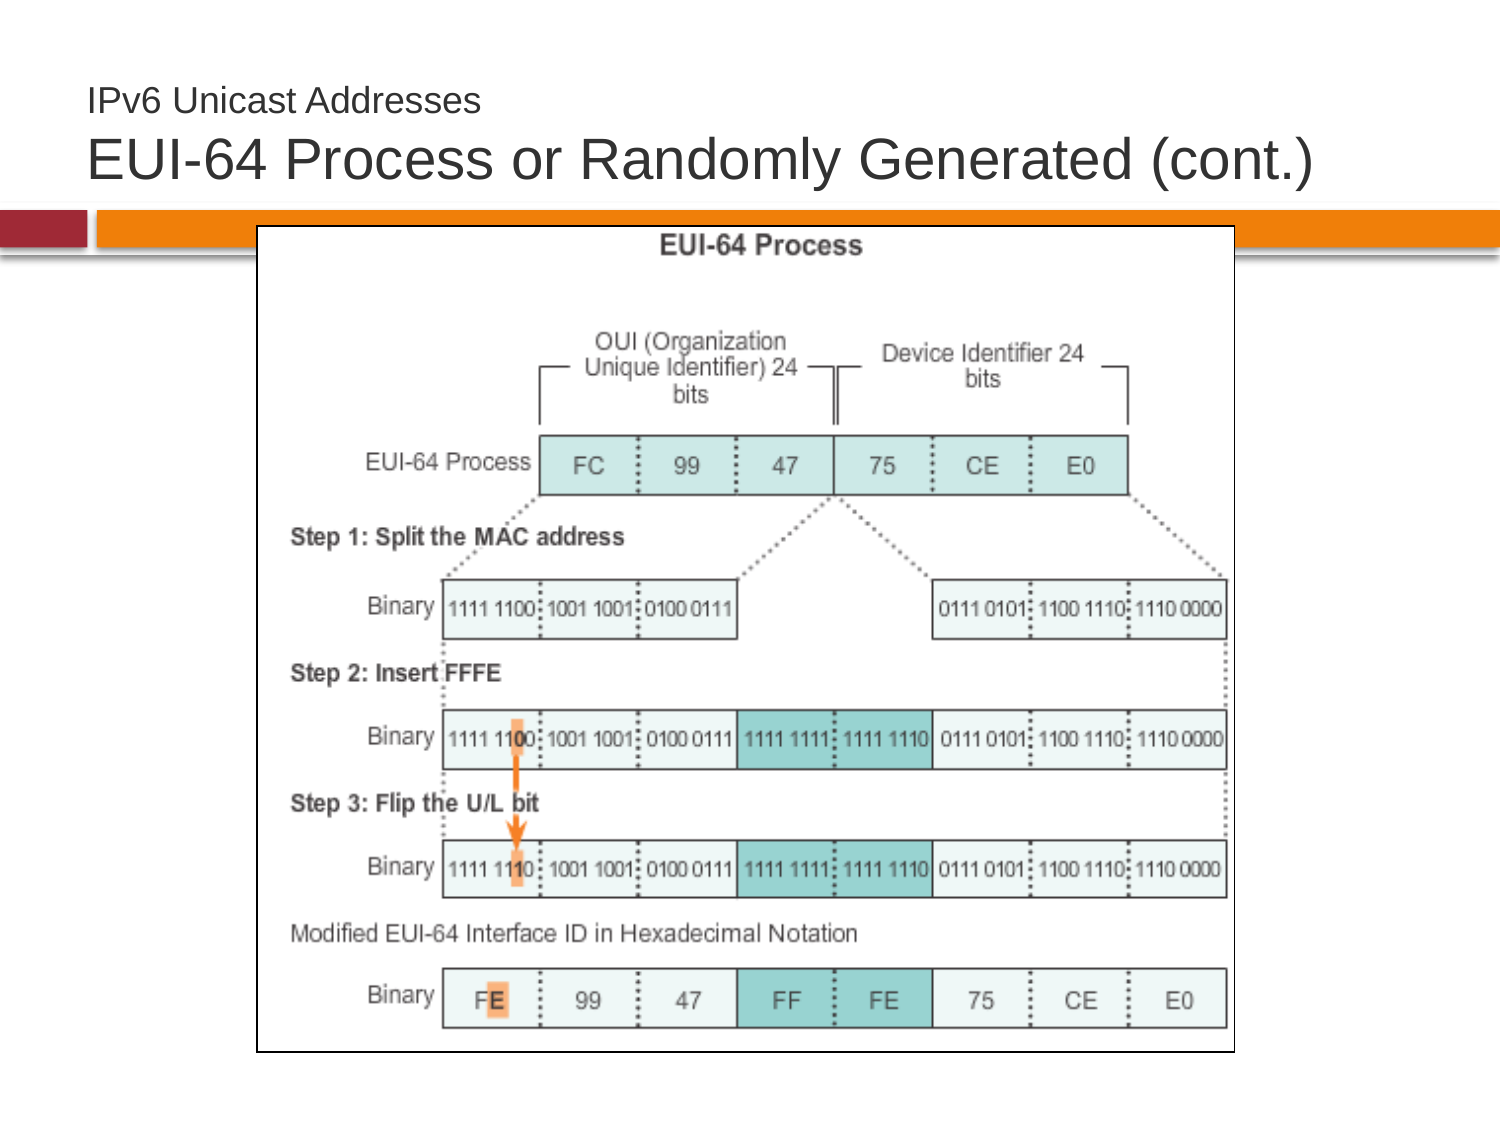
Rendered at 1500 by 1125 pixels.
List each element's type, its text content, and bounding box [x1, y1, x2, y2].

picture [257, 226, 1235, 1052]
title IPv6 Unicast Addresses EUI-64 Process or Randomly Generated (cont.) [71, 64, 1500, 203]
